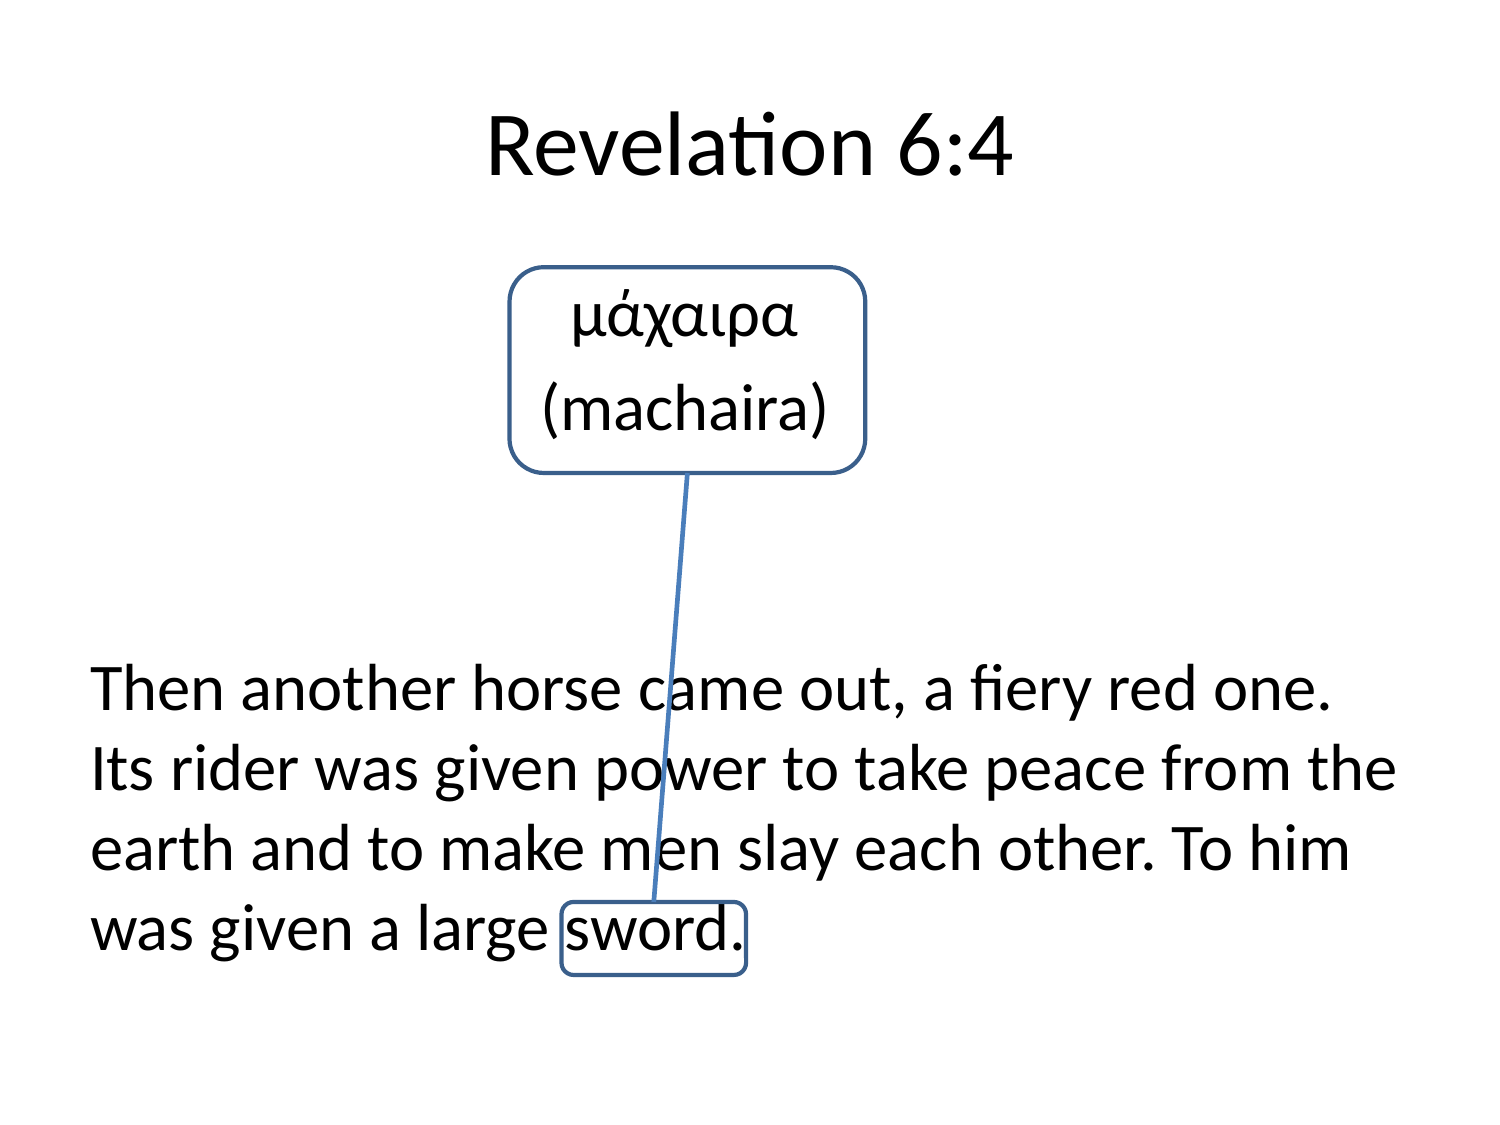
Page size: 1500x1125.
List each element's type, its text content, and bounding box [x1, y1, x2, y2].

title Revelation 6:4 [75, 45, 1425, 233]
text_box [507, 265, 868, 476]
text_box [559, 899, 749, 978]
list μάχαιρα (machaira) Then another horse came out, a fiery red one. Its rider was given power to take peace from the earth and to make men slay each other. To him was given a large sword. [75, 262, 1425, 1005]
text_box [653, 472, 688, 903]
